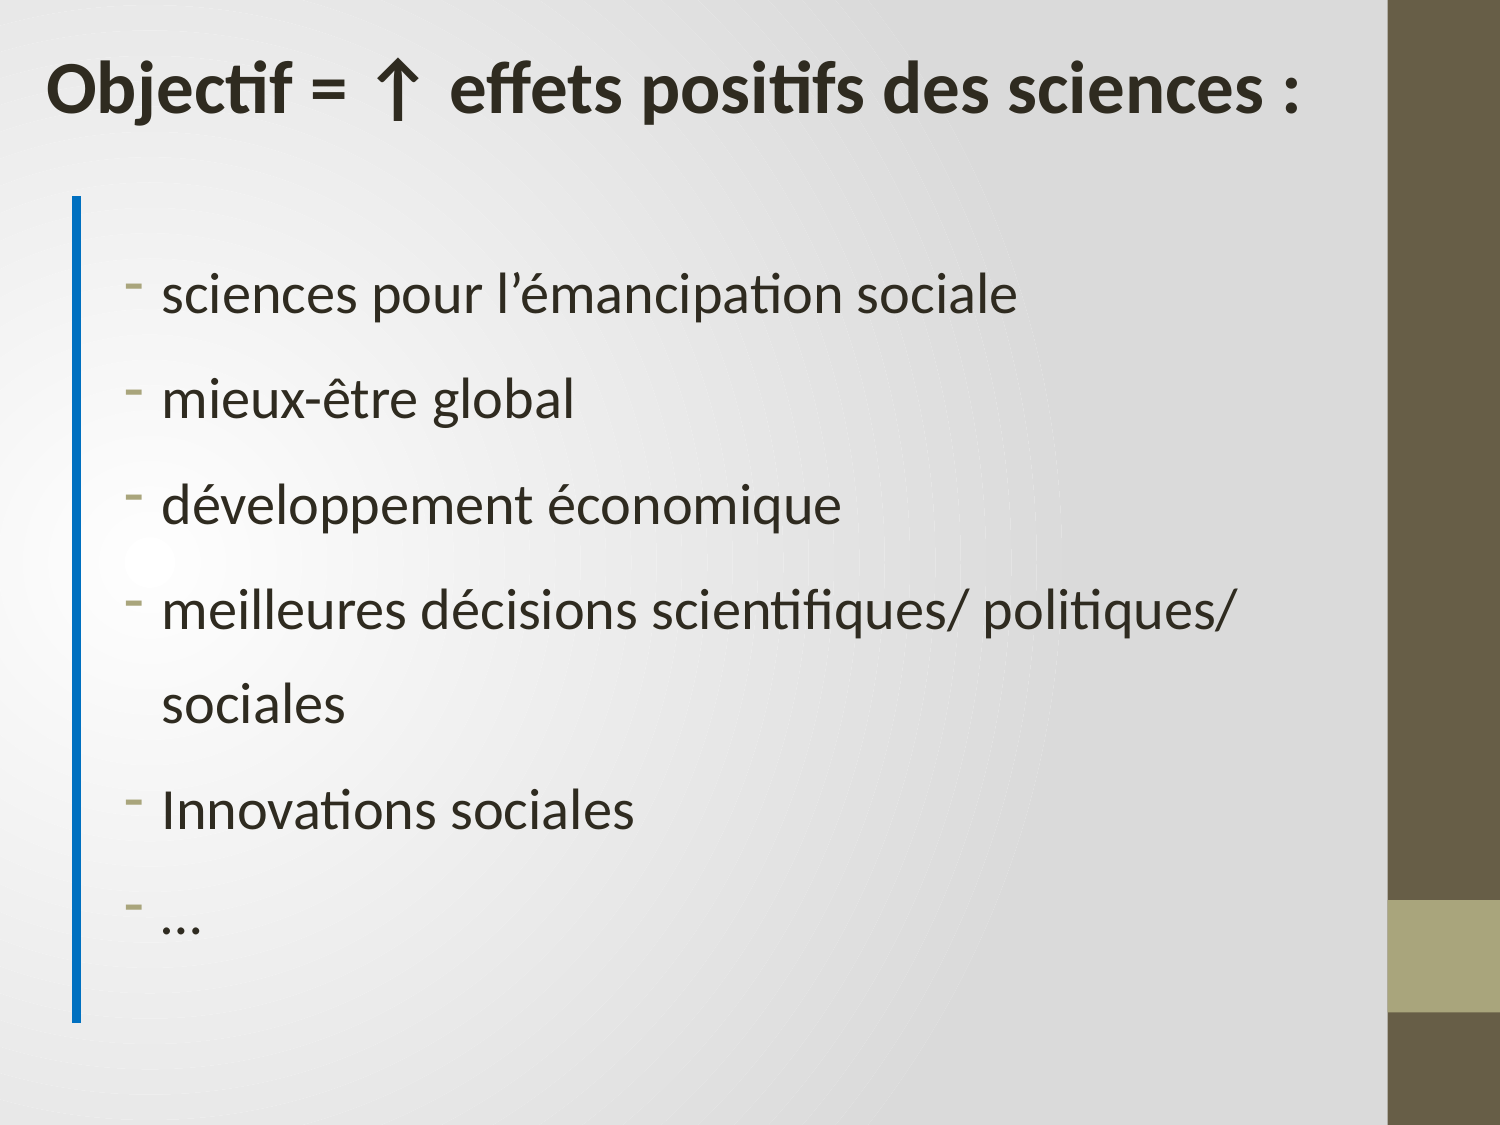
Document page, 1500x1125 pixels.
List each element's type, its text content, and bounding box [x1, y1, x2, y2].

text_box Objectif = ↑ effets positifs des sciences : [31, 30, 1337, 136]
text_box sciences pour l’émancipation sociale mieux-être global développement économique meilleures décisions scientifiques/ politiques/ sociales Innovations sociales … [90, 223, 1341, 1012]
